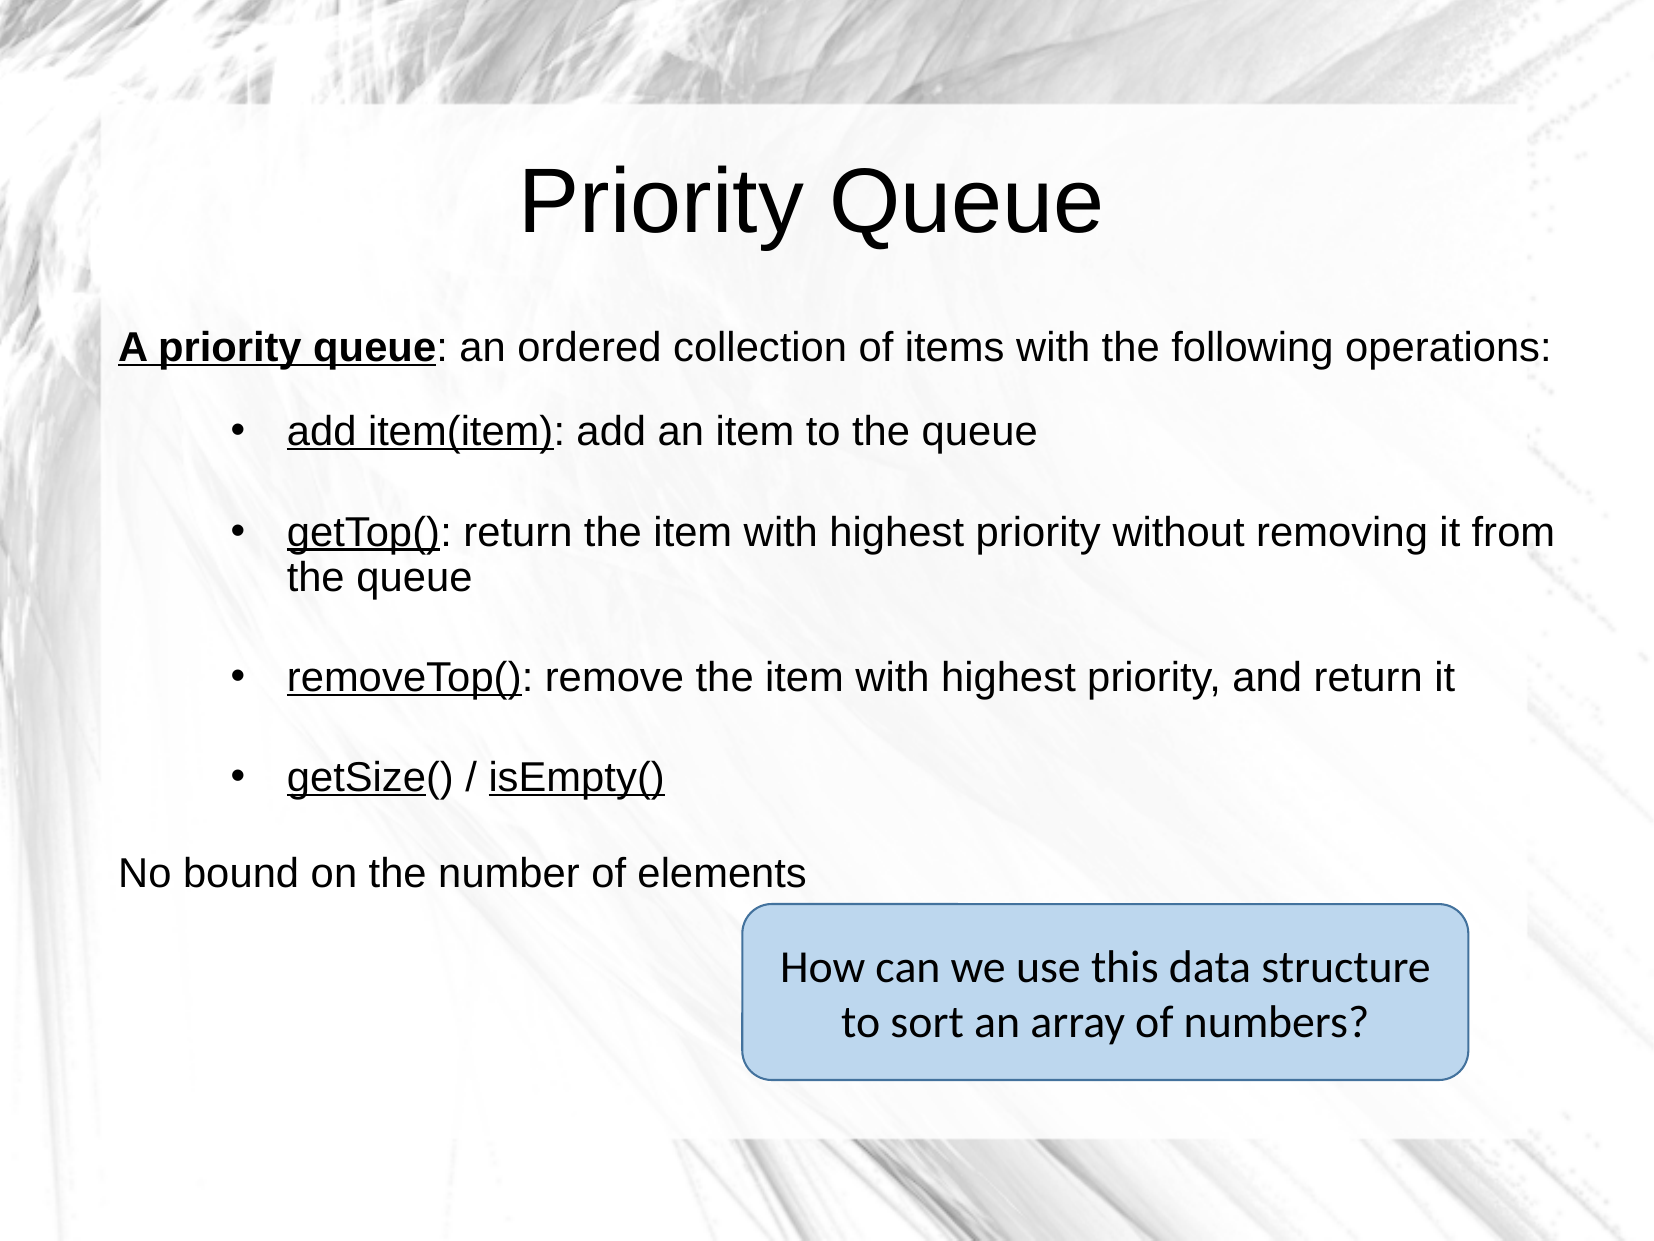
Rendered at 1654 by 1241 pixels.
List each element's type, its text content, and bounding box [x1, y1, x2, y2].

text_box How can we use this data structure to sort an array of numbers? [741, 902, 1470, 1082]
title Priority Queue [118, 112, 1506, 281]
picture [0, 0, 1654, 1241]
list A priority queue: an ordered collection of items with the following operations: add item(item): add an item to the queue getTop(): return the item with highest priority without removing it from the queue removeTop(): remove the item with highest priority, and return it getSize() / isEmpty() No bound on the number of elements [118, 319, 1571, 1102]
